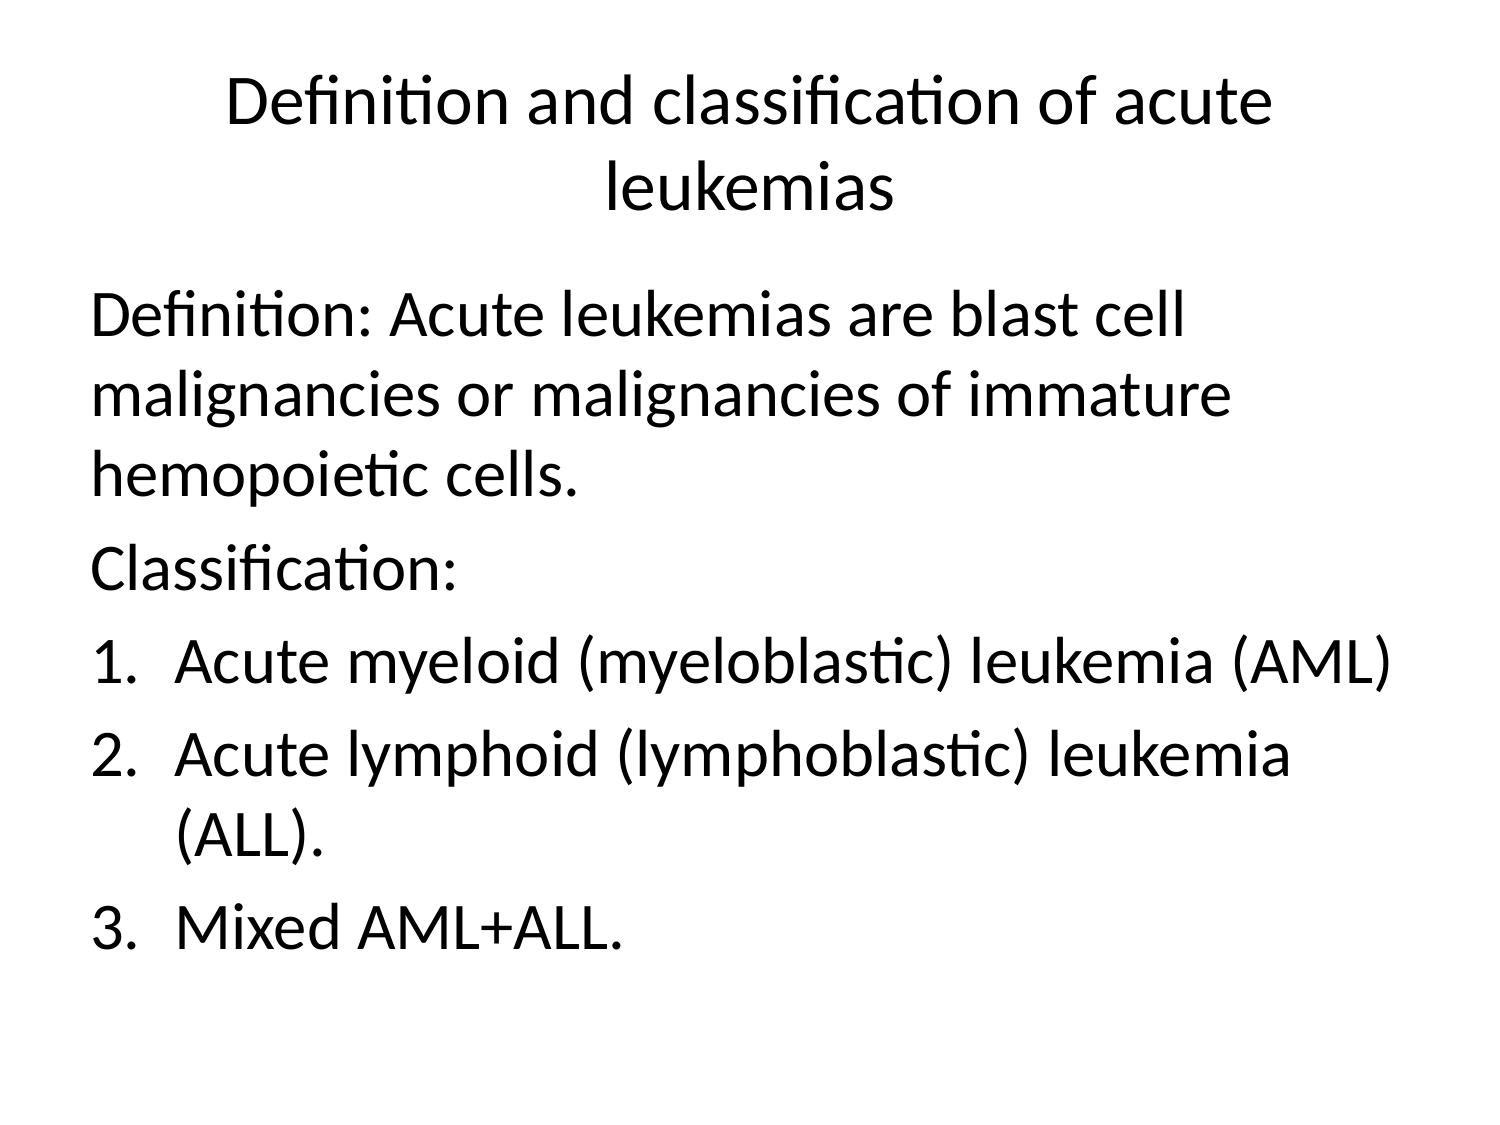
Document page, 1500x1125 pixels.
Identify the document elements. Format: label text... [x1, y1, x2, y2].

title Definition and classification of acute leukemias [75, 45, 1425, 233]
list Definition: Acute leukemias are blast cell malignancies or malignancies of immature hemopoietic cells. Classification: Acute myeloid (myeloblastic) leukemia (AML) Acute lymphoid (lymphoblastic) leukemia (ALL). Mixed AML+ALL. [75, 262, 1425, 1005]
